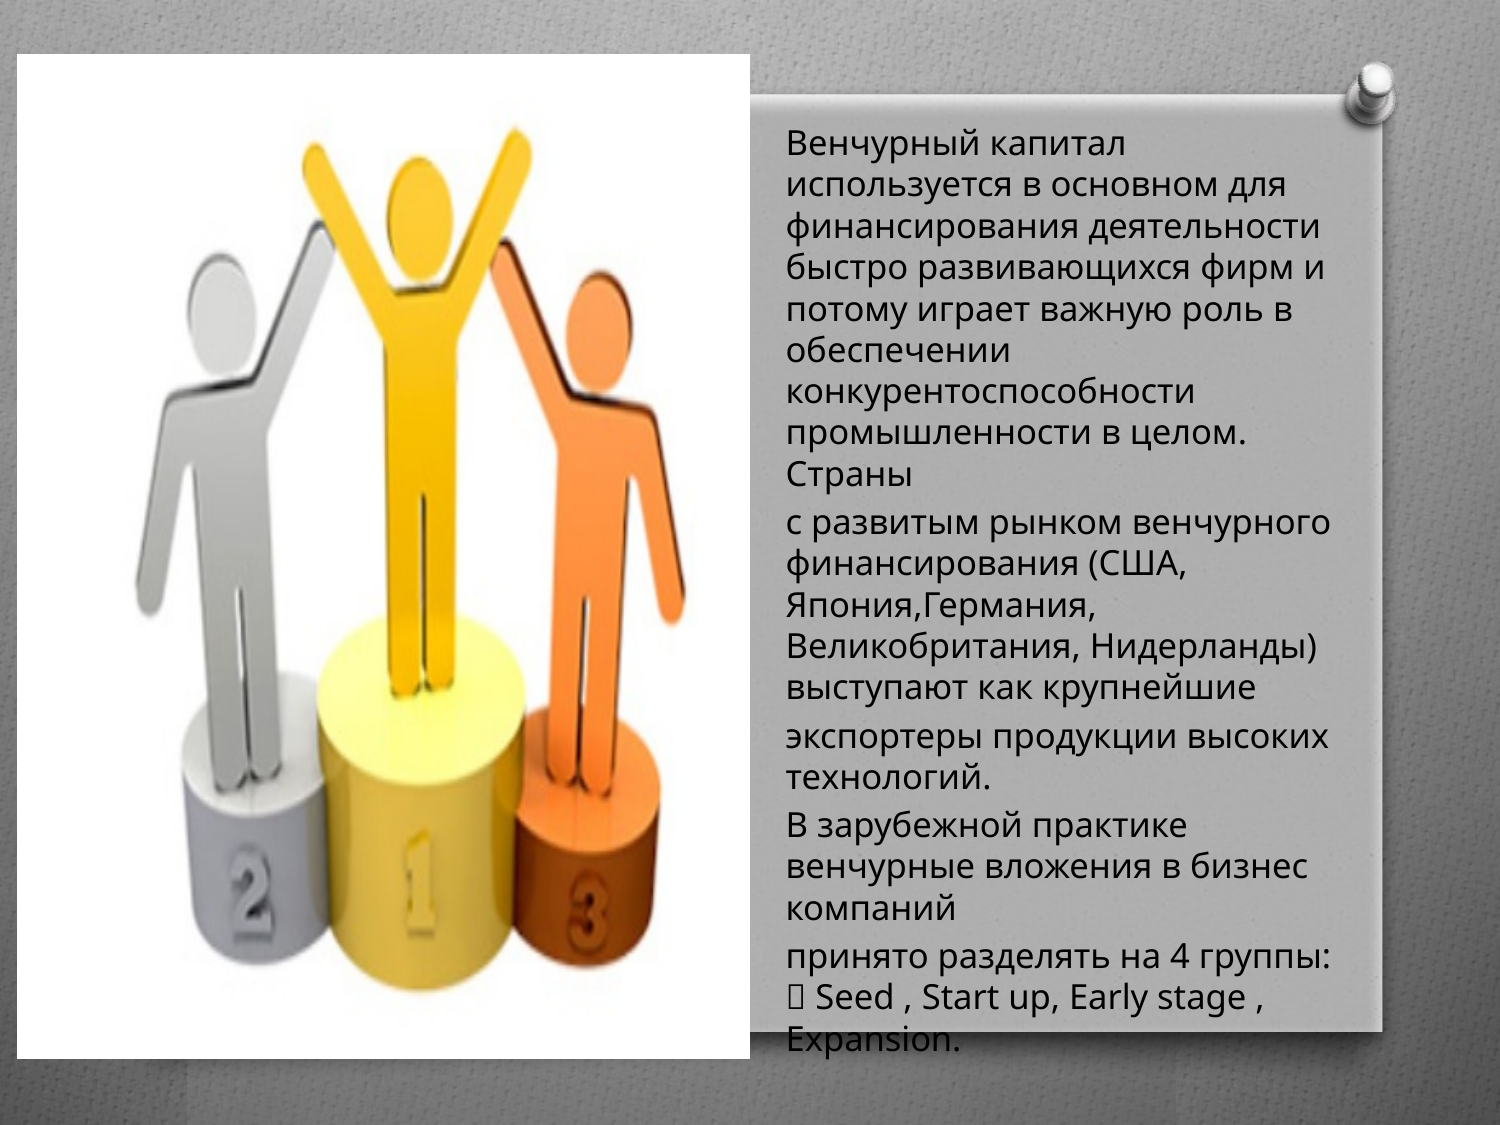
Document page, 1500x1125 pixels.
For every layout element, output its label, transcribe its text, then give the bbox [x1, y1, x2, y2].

picture [17, 29, 751, 1059]
picture [1317, 35, 1439, 151]
list Венчурный капитал используется в основном для финансирования деятельности быстро развивающихся фирм и потому играет важную роль в обеспечении конкурентоспособности промышленности в целом. Страны с развитым рынком венчурного финансирования (США, Япония,Германия, Великобритания, Нидерланды) выступают как крупнейшие экспортеры продукции высоких технологий. В зарубежной практике венчурные вложения в бизнес компаний принято разделять на 4 группы:  Seed , Start up, Early stage , Expansion. [726, 113, 1365, 1071]
